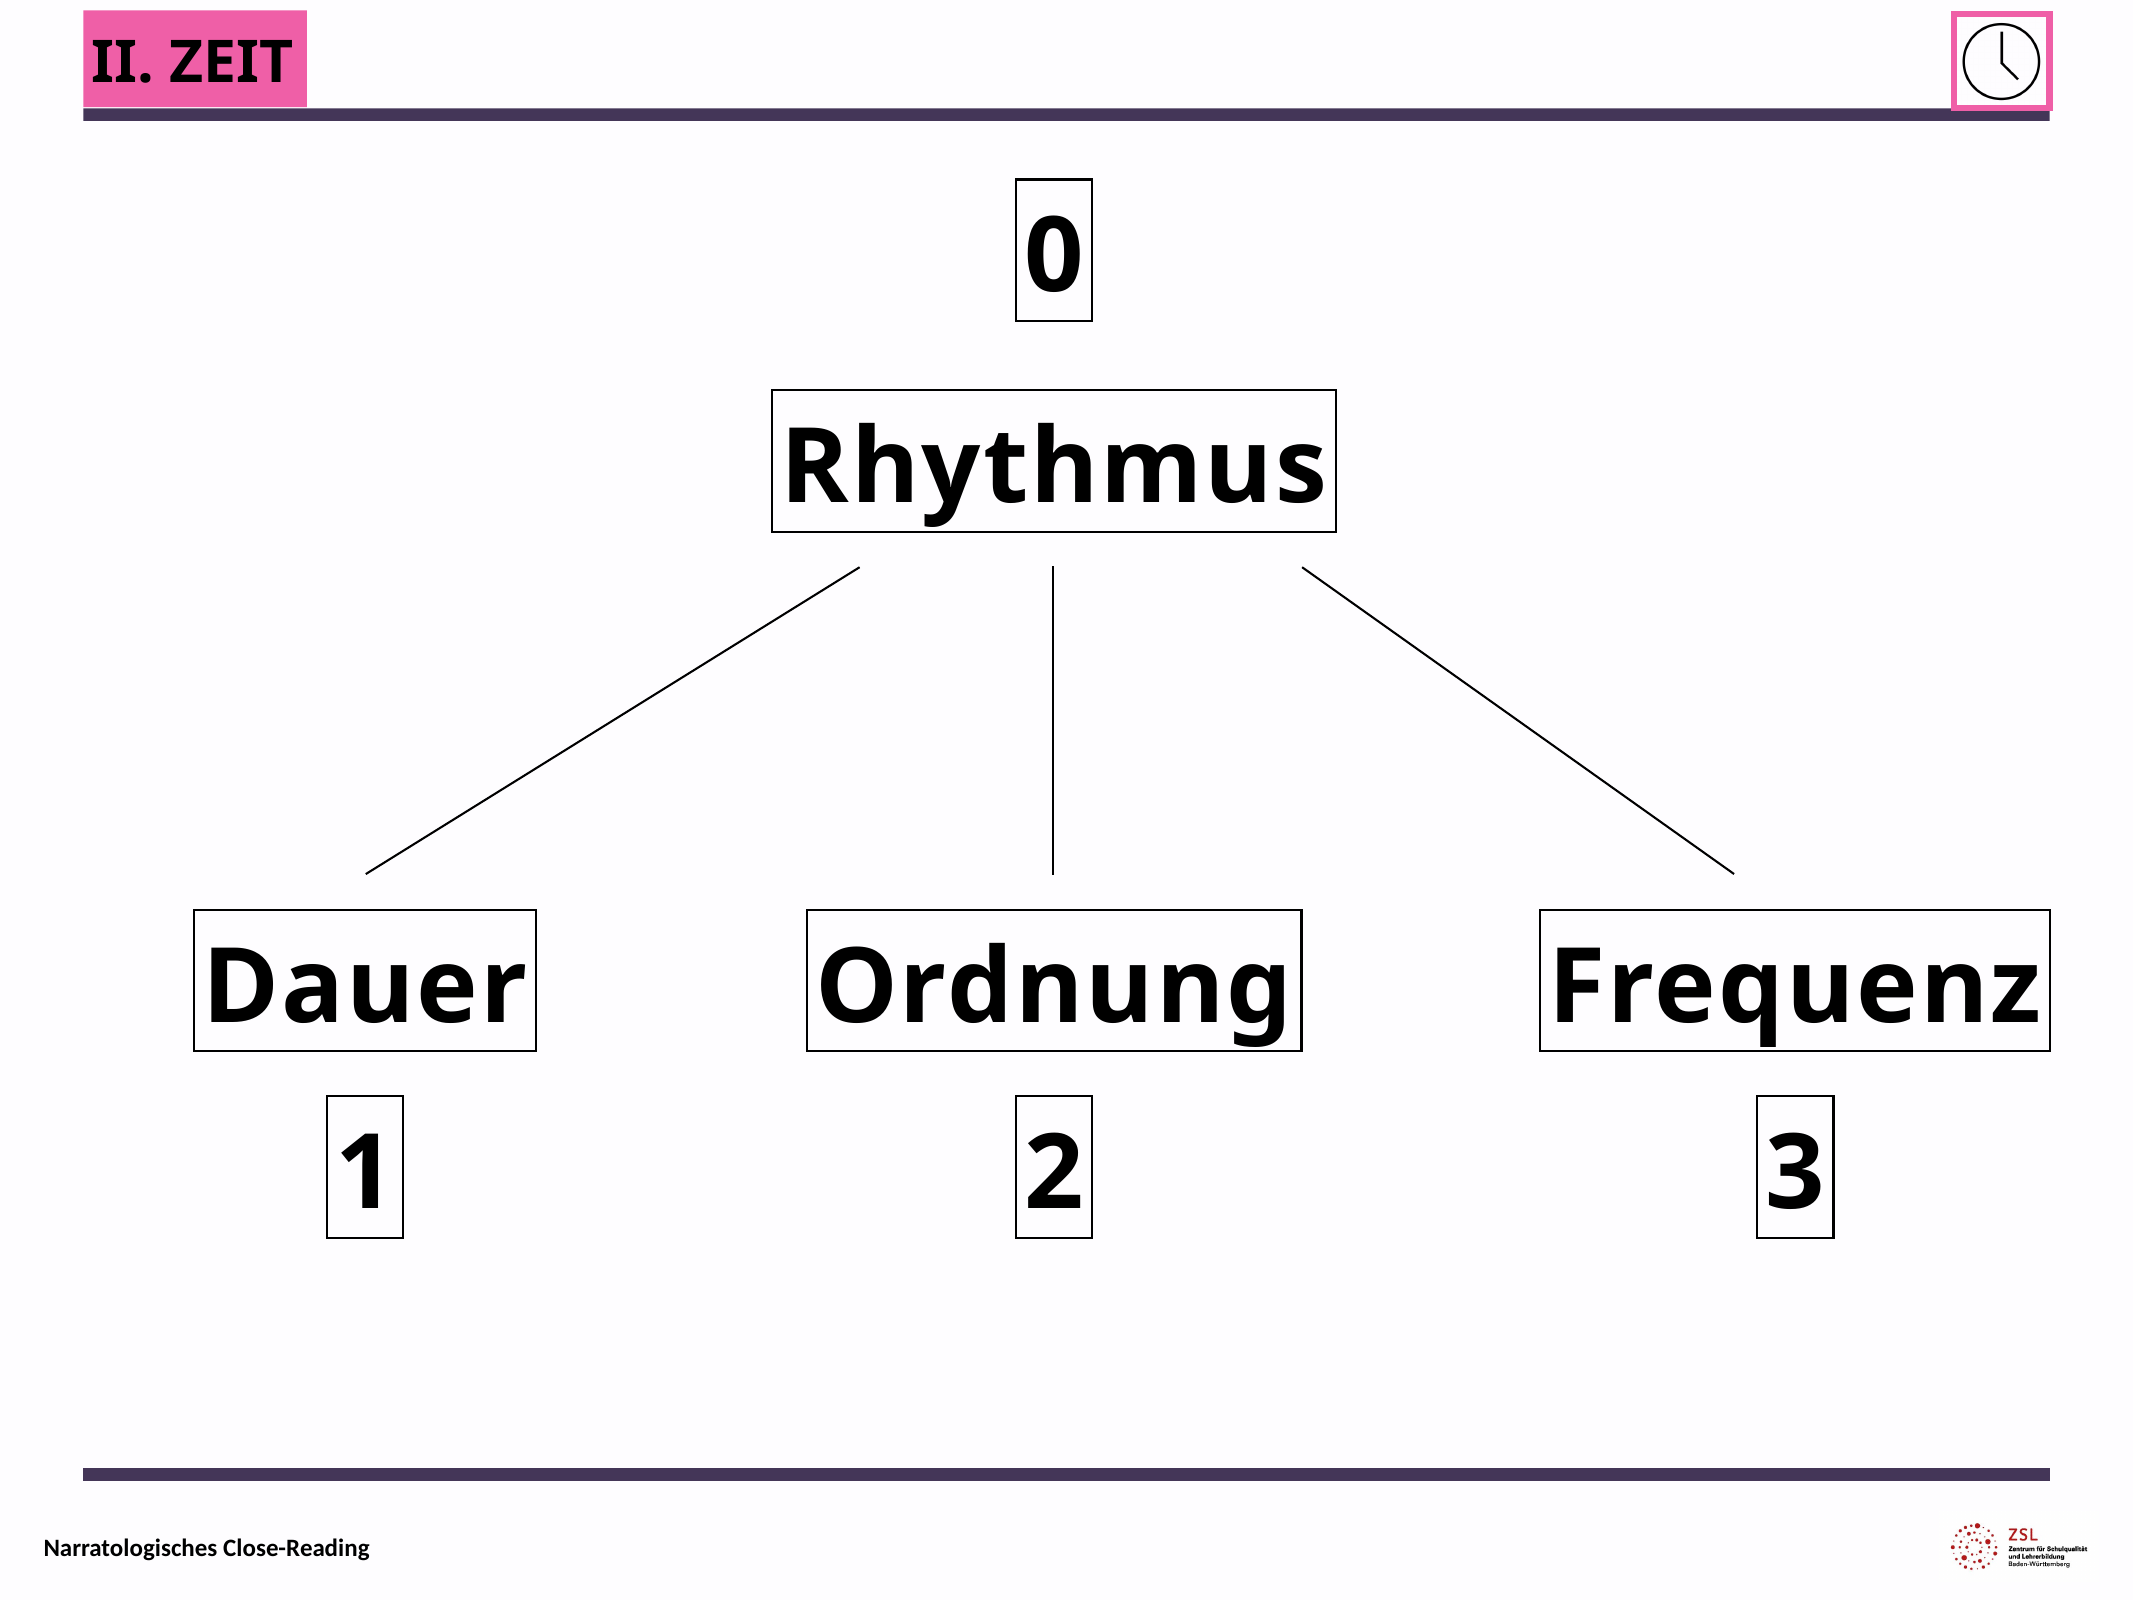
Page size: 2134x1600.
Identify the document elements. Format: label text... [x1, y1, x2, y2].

text_box 0 [1015, 179, 1093, 321]
text_box 2 [1015, 1096, 1093, 1238]
title II. ZEIT [82, 9, 308, 108]
text_box Dauer [193, 909, 537, 1052]
text_box Narratologisches Close-Reading [35, 1522, 379, 1570]
text_box 1 [326, 1096, 404, 1238]
text_box Rhythmus [772, 390, 1337, 532]
picture [1956, 17, 2047, 106]
text_box 3 [1756, 1096, 1834, 1238]
text_box Ordnung [806, 909, 1302, 1052]
text_box Frequenz [1540, 909, 2051, 1052]
picture [1938, 1510, 2099, 1582]
